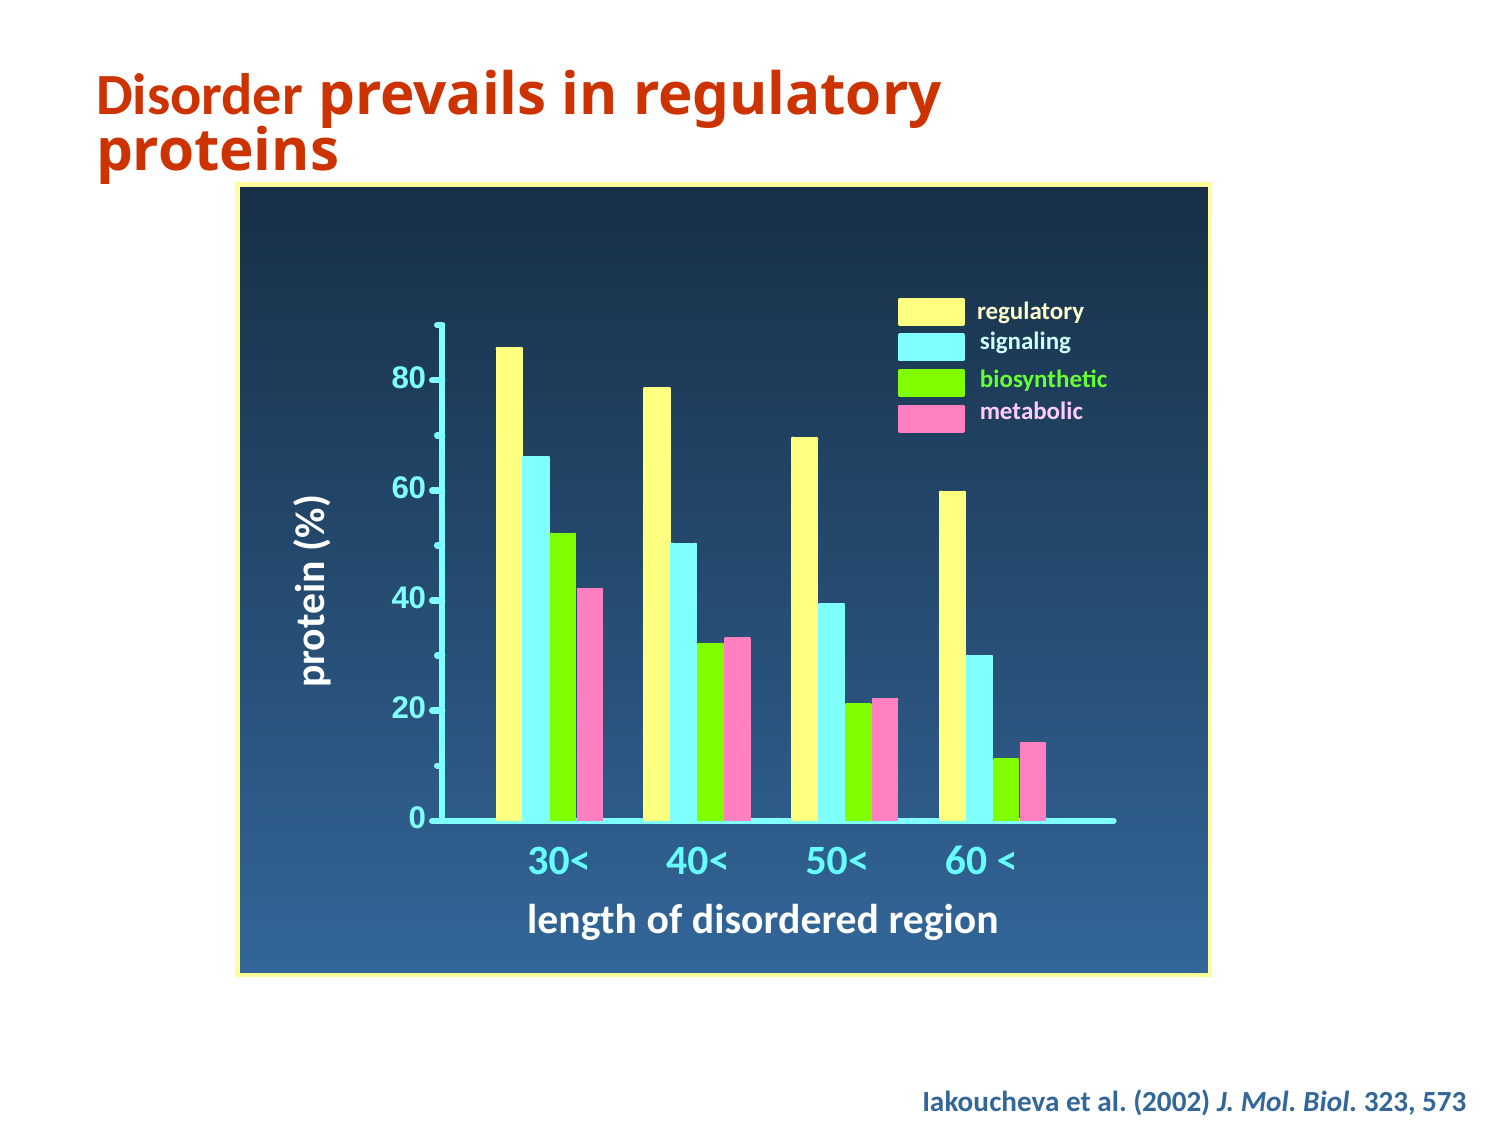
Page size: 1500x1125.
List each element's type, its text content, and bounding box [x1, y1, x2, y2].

text_box Disorder prevails in regulatory proteins [81, 61, 1210, 189]
text_box [237, 189, 1210, 975]
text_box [339, 243, 1163, 1082]
text_box Iakoucheva et al. (2002) J. Mol. Biol. 323, 573 [922, 1082, 1495, 1118]
text_box protein (%) [275, 450, 334, 703]
